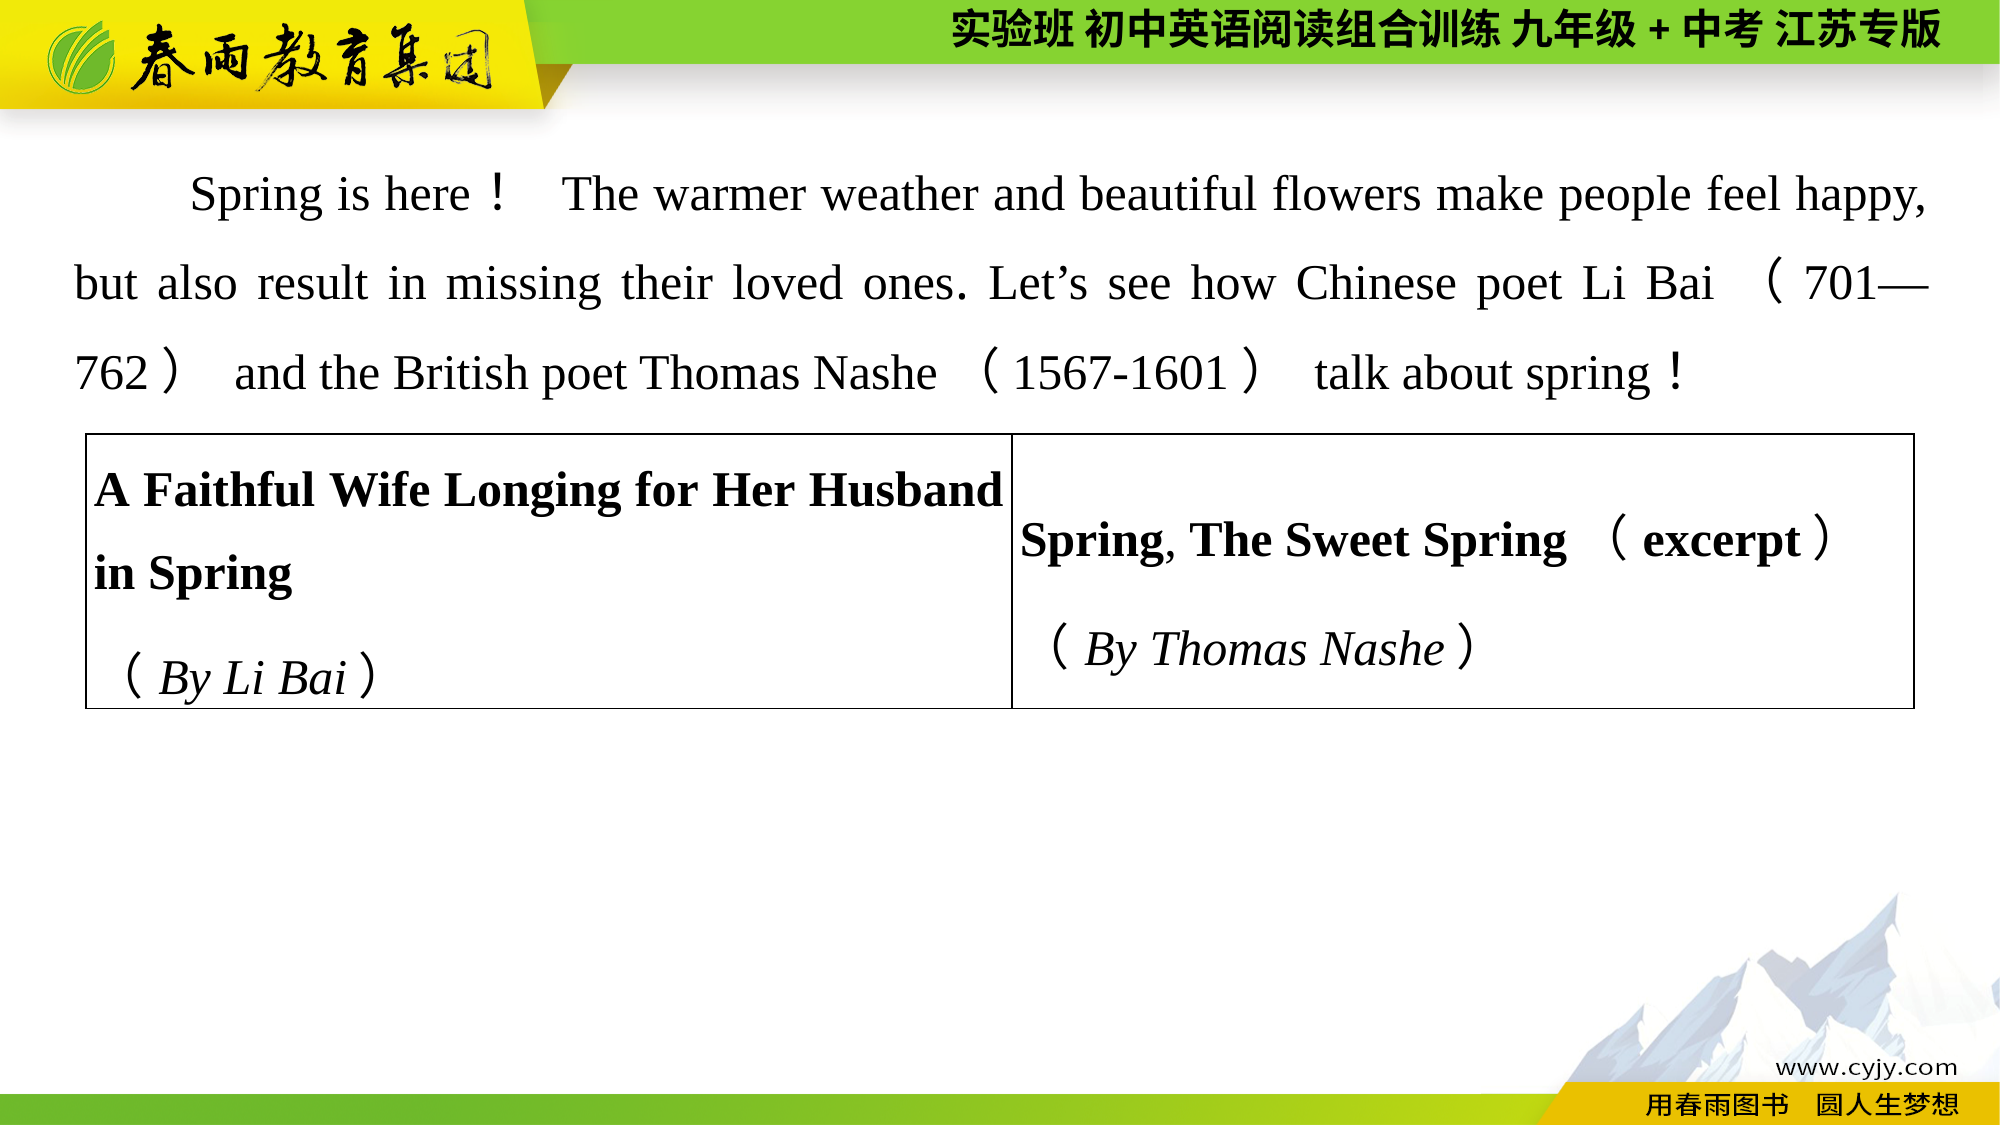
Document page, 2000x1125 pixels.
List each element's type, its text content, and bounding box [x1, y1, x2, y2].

picture [0, 0, 2000, 1125]
list Spring is here！ The warmer weather and beautiful flowers make people feel happy, but also result in missing their loved ones. Let’s see how Chinese poet Li Bai（701—762） and the British poet Thomas Nashe（1567-1601） talk about spring！ [59, 122, 1944, 399]
table_header Spring, The Sweet Spring（excerpt） （By Thomas Nashe） [1013, 435, 1913, 708]
table_header A Faithful Wife Longing for Her Husband in Spring （By Li Bai） [87, 435, 1011, 708]
